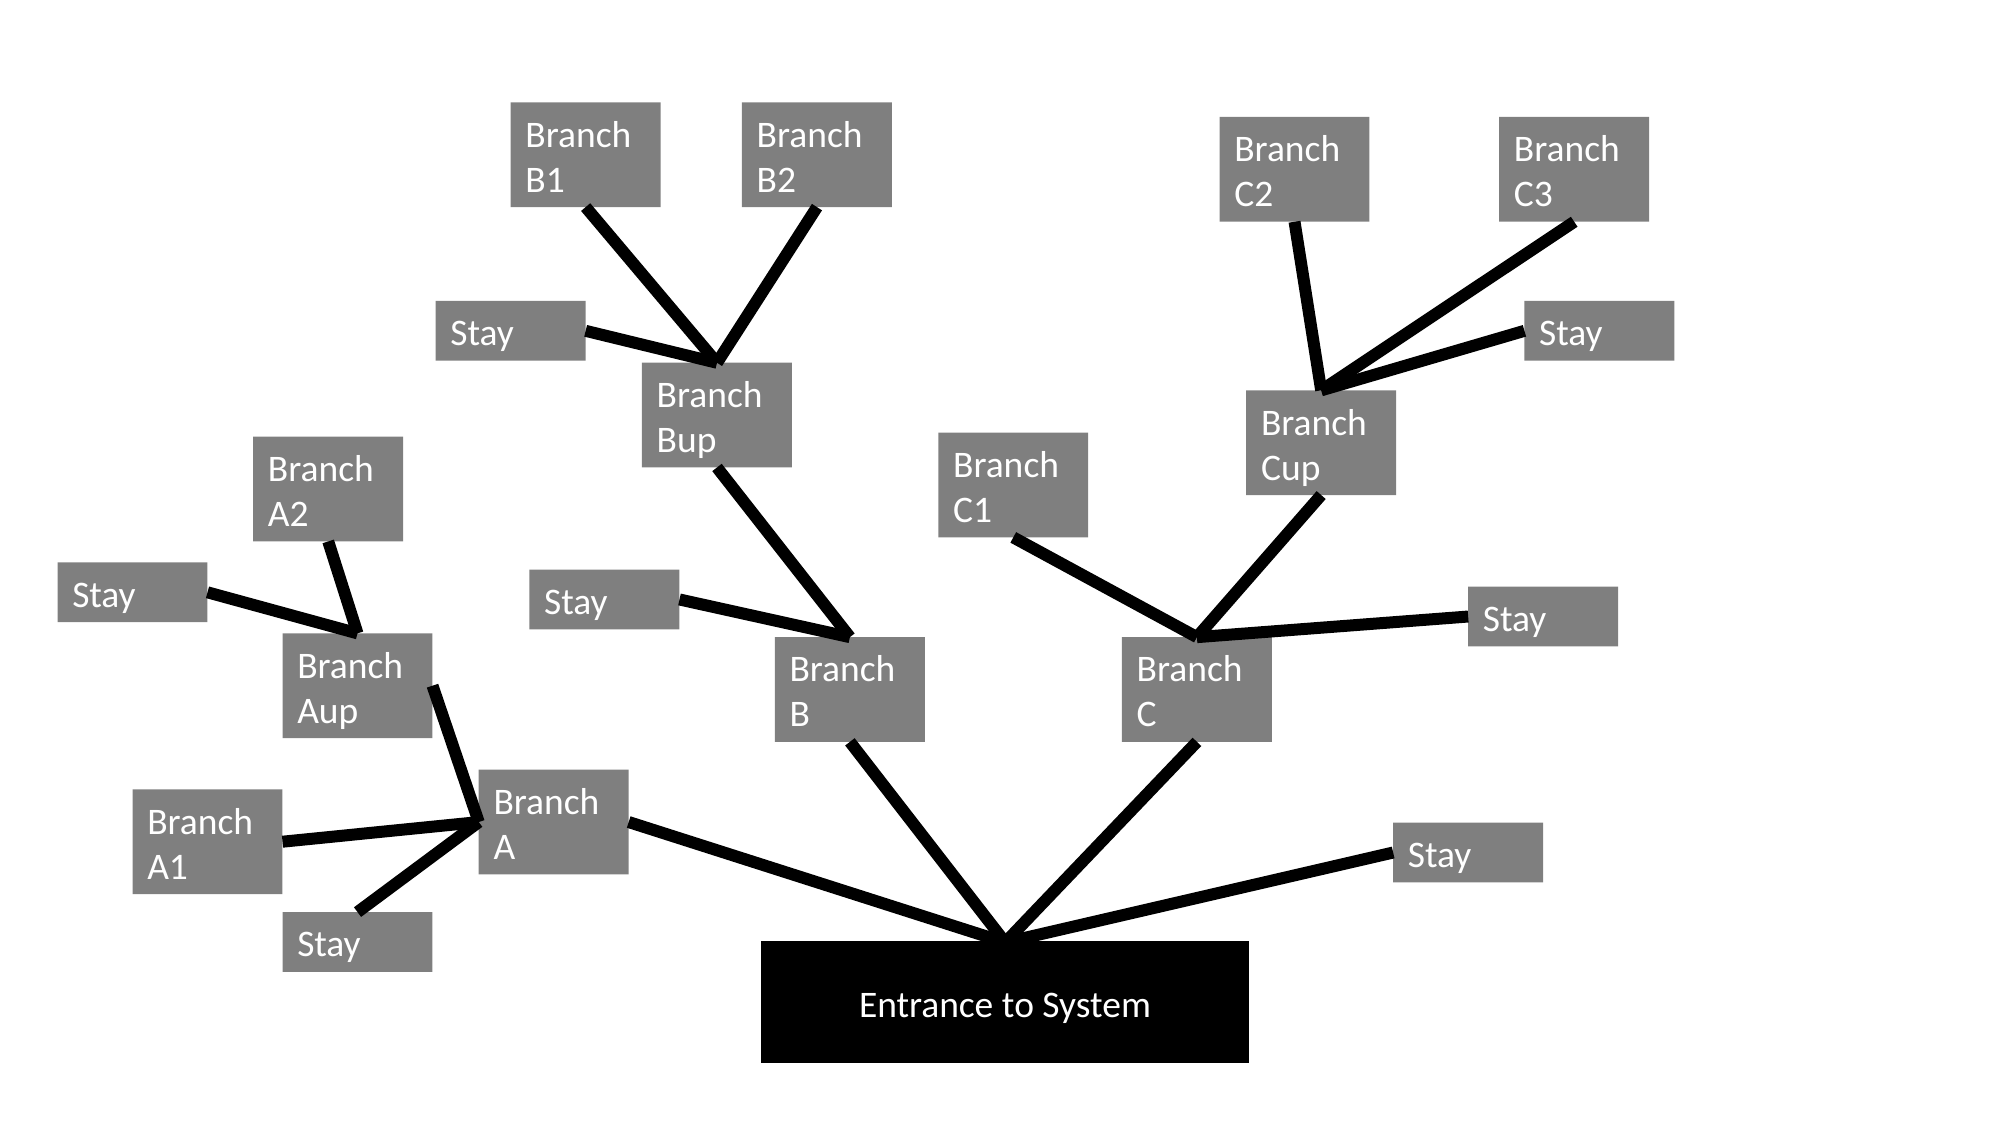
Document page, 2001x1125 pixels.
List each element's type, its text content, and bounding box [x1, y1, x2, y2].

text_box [1197, 616, 1469, 638]
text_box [1294, 223, 1321, 391]
text_box Entrance to System [761, 943, 1249, 1063]
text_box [717, 468, 850, 599]
text_box Stay [57, 562, 208, 623]
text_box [1321, 331, 1525, 391]
text_box Branch C2 [1219, 116, 1370, 222]
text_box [1005, 852, 1394, 943]
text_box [1321, 223, 1575, 391]
text_box Stay [529, 569, 680, 630]
text_box Branch B [774, 637, 925, 742]
text_box Branch B2 [741, 102, 892, 208]
text_box Branch C [1121, 638, 1272, 742]
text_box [679, 599, 850, 638]
text_box Branch C3 [1499, 116, 1650, 222]
text_box Stay [1393, 822, 1544, 883]
text_box Branch Bup [641, 363, 792, 468]
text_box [849, 743, 1005, 943]
text_box Branch Aup [282, 633, 433, 739]
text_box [1196, 496, 1322, 616]
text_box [357, 822, 479, 913]
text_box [328, 542, 358, 592]
text_box Branch A [479, 769, 629, 875]
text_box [1013, 538, 1197, 638]
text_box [432, 686, 479, 822]
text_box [585, 331, 717, 363]
text_box Branch Cup [1246, 390, 1397, 496]
text_box Branch A1 [132, 789, 283, 895]
text_box Stay [282, 912, 433, 972]
text_box Branch C1 [938, 432, 1089, 538]
text_box Branch A2 [253, 436, 404, 542]
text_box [1005, 743, 1197, 852]
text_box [628, 822, 849, 943]
text_box Stay [1575, 300, 1675, 361]
text_box Stay [1468, 586, 1619, 647]
text_box Stay [435, 300, 585, 361]
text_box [717, 208, 818, 363]
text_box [207, 592, 358, 634]
text_box Branch B1 [510, 102, 661, 208]
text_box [585, 208, 717, 331]
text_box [282, 822, 357, 843]
